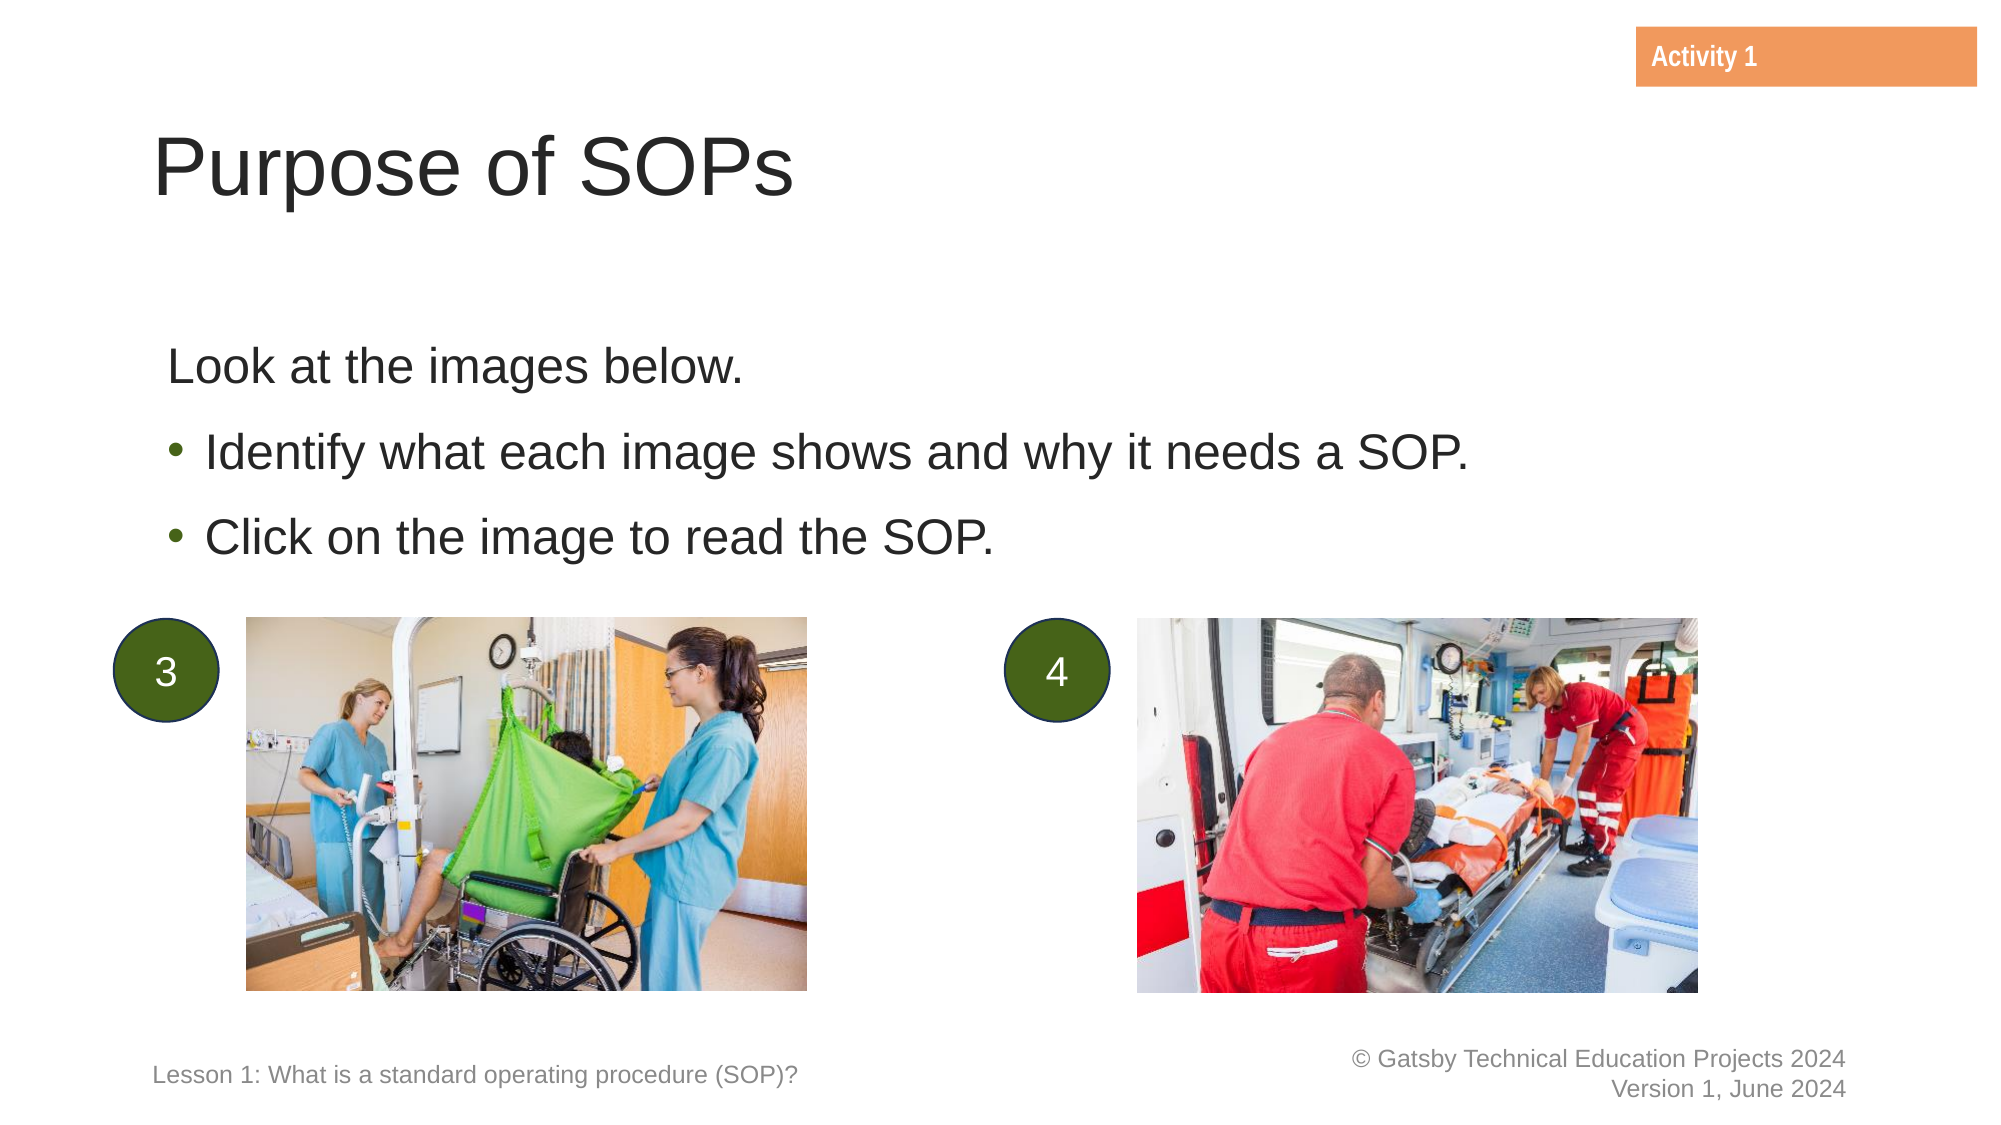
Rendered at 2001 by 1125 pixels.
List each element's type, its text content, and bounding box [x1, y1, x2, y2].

picture [1137, 618, 1698, 993]
text_box 4 [1003, 617, 1111, 723]
title Purpose of SOPs [137, 59, 1863, 278]
text_box 3 [112, 617, 220, 723]
list Look at the images below. Identify what each image shows and why it needs a SOP. Click on the image to read the SOP. [137, 299, 1863, 1014]
list Activity 1 [1636, 26, 1978, 87]
picture [246, 617, 807, 991]
list Lesson 1: What is a standard operating procedure (SOP)? [137, 1042, 829, 1103]
